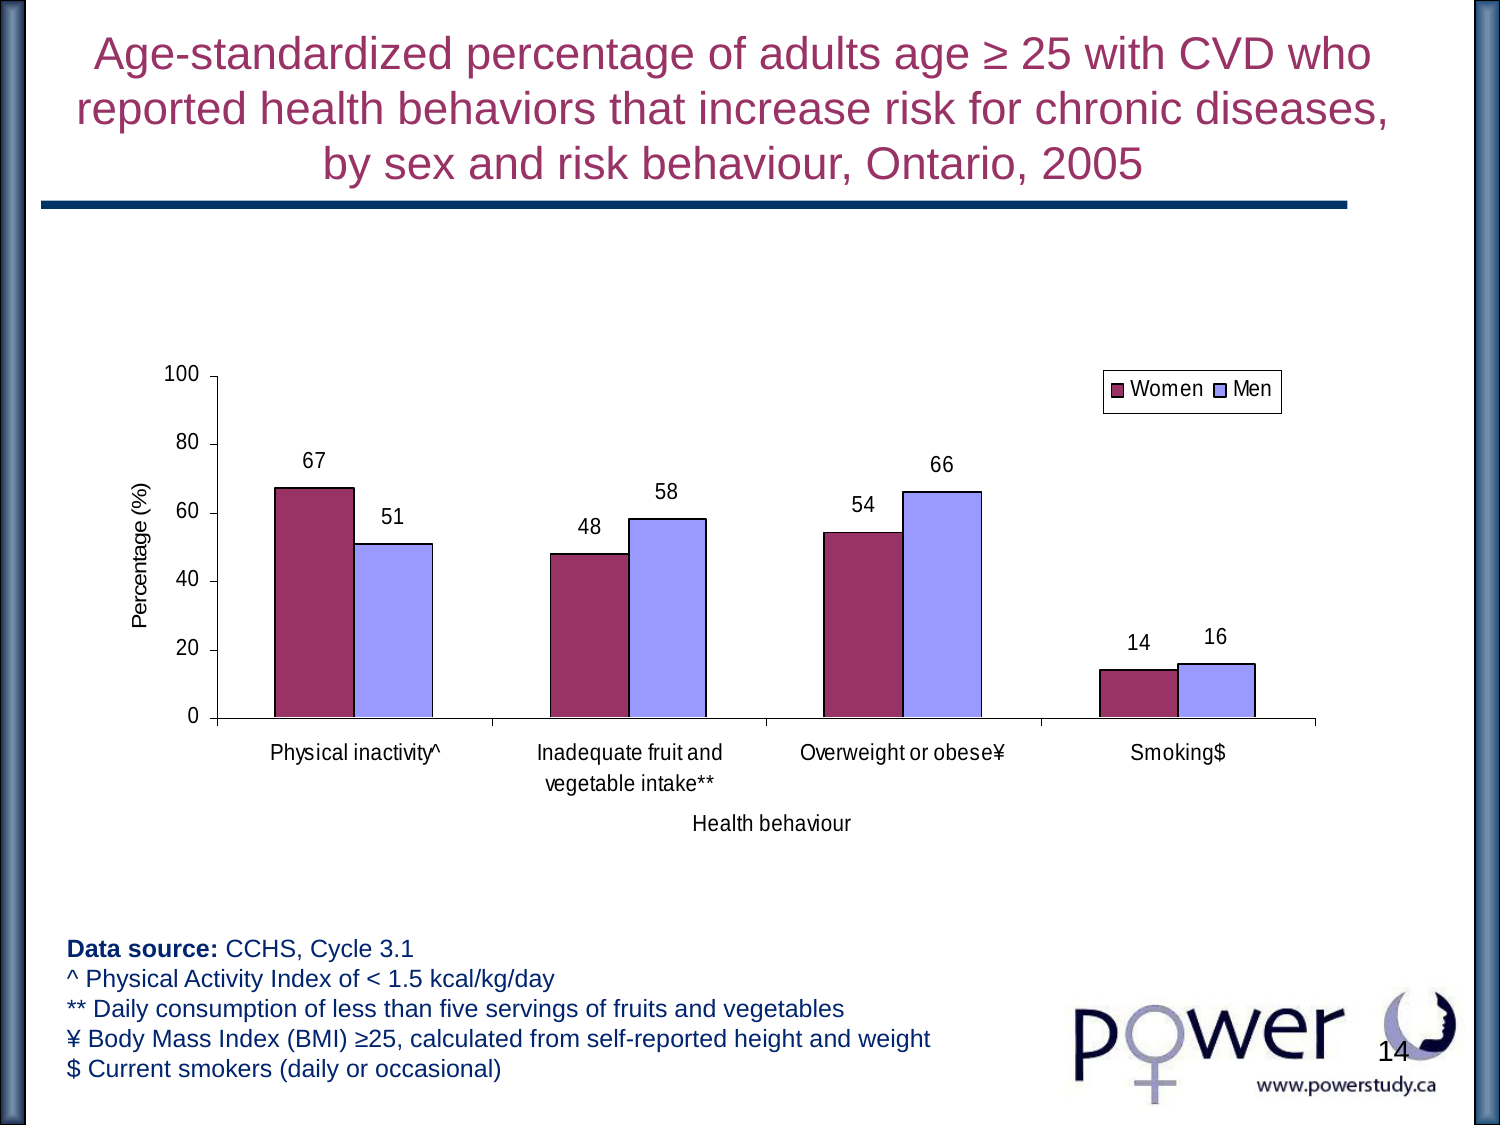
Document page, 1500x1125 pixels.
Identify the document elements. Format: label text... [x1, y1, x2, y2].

slide_number 14 [1074, 1024, 1426, 1103]
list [96, 344, 1326, 879]
text_box Data source: CCHS, Cycle 3.1 ^ Physical Activity Index of < 1.5 kcal/kg/day ** Daily consumption of less than five servings of fruits and vegetables ¥ Body Mass Index (BMI) ≥25, calculated from self-reported height and weight $ Current smokers (daily or occasional) [52, 924, 1188, 1090]
picture [1064, 979, 1466, 1111]
title Age-standardized percentage of adults age ≥ 25 with CVD who reported health behaviors that increase risk for chronic diseases, by sex and risk behaviour, Ontario, 2005 [38, 37, 1429, 176]
